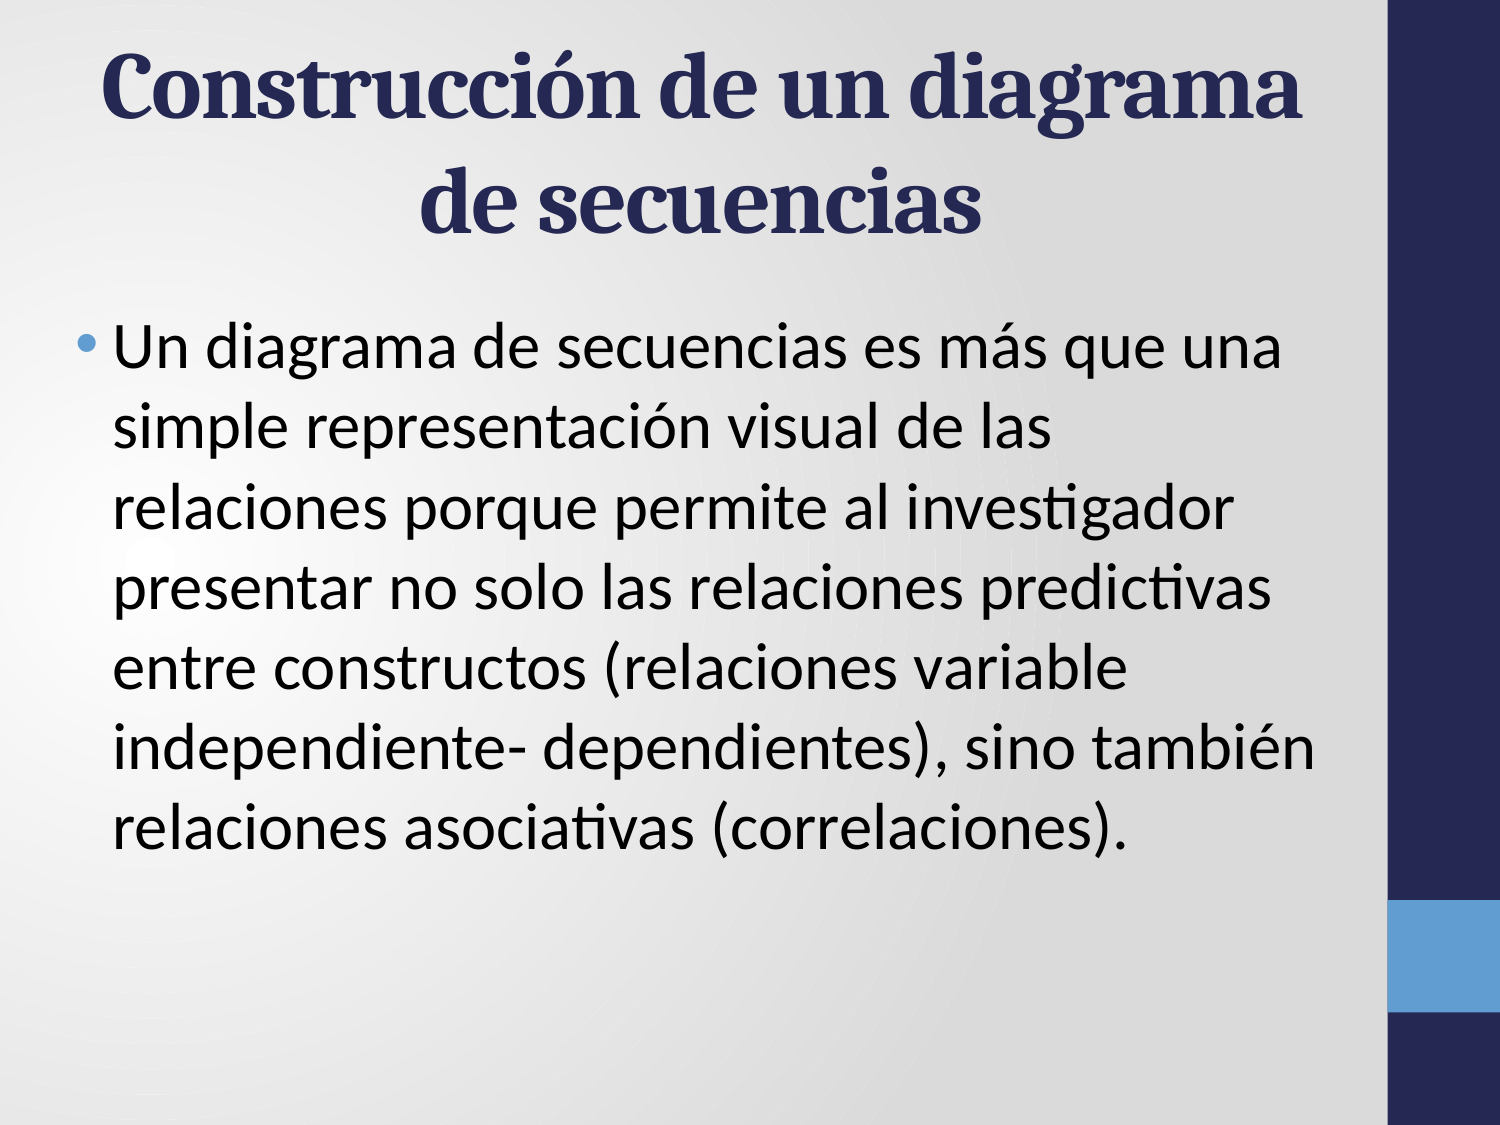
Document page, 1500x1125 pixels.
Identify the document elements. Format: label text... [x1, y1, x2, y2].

list Un diagrama de secuencias es más que una simple representación visual de las relaciones porque permite al investigador presentar no solo las relaciones predictivas entre constructos (relaciones variable independiente- dependientes), sino también relaciones asociativas (correlaciones). [41, 294, 1341, 1083]
title Construcción de un diagrama de secuencias [76, 101, 1327, 290]
